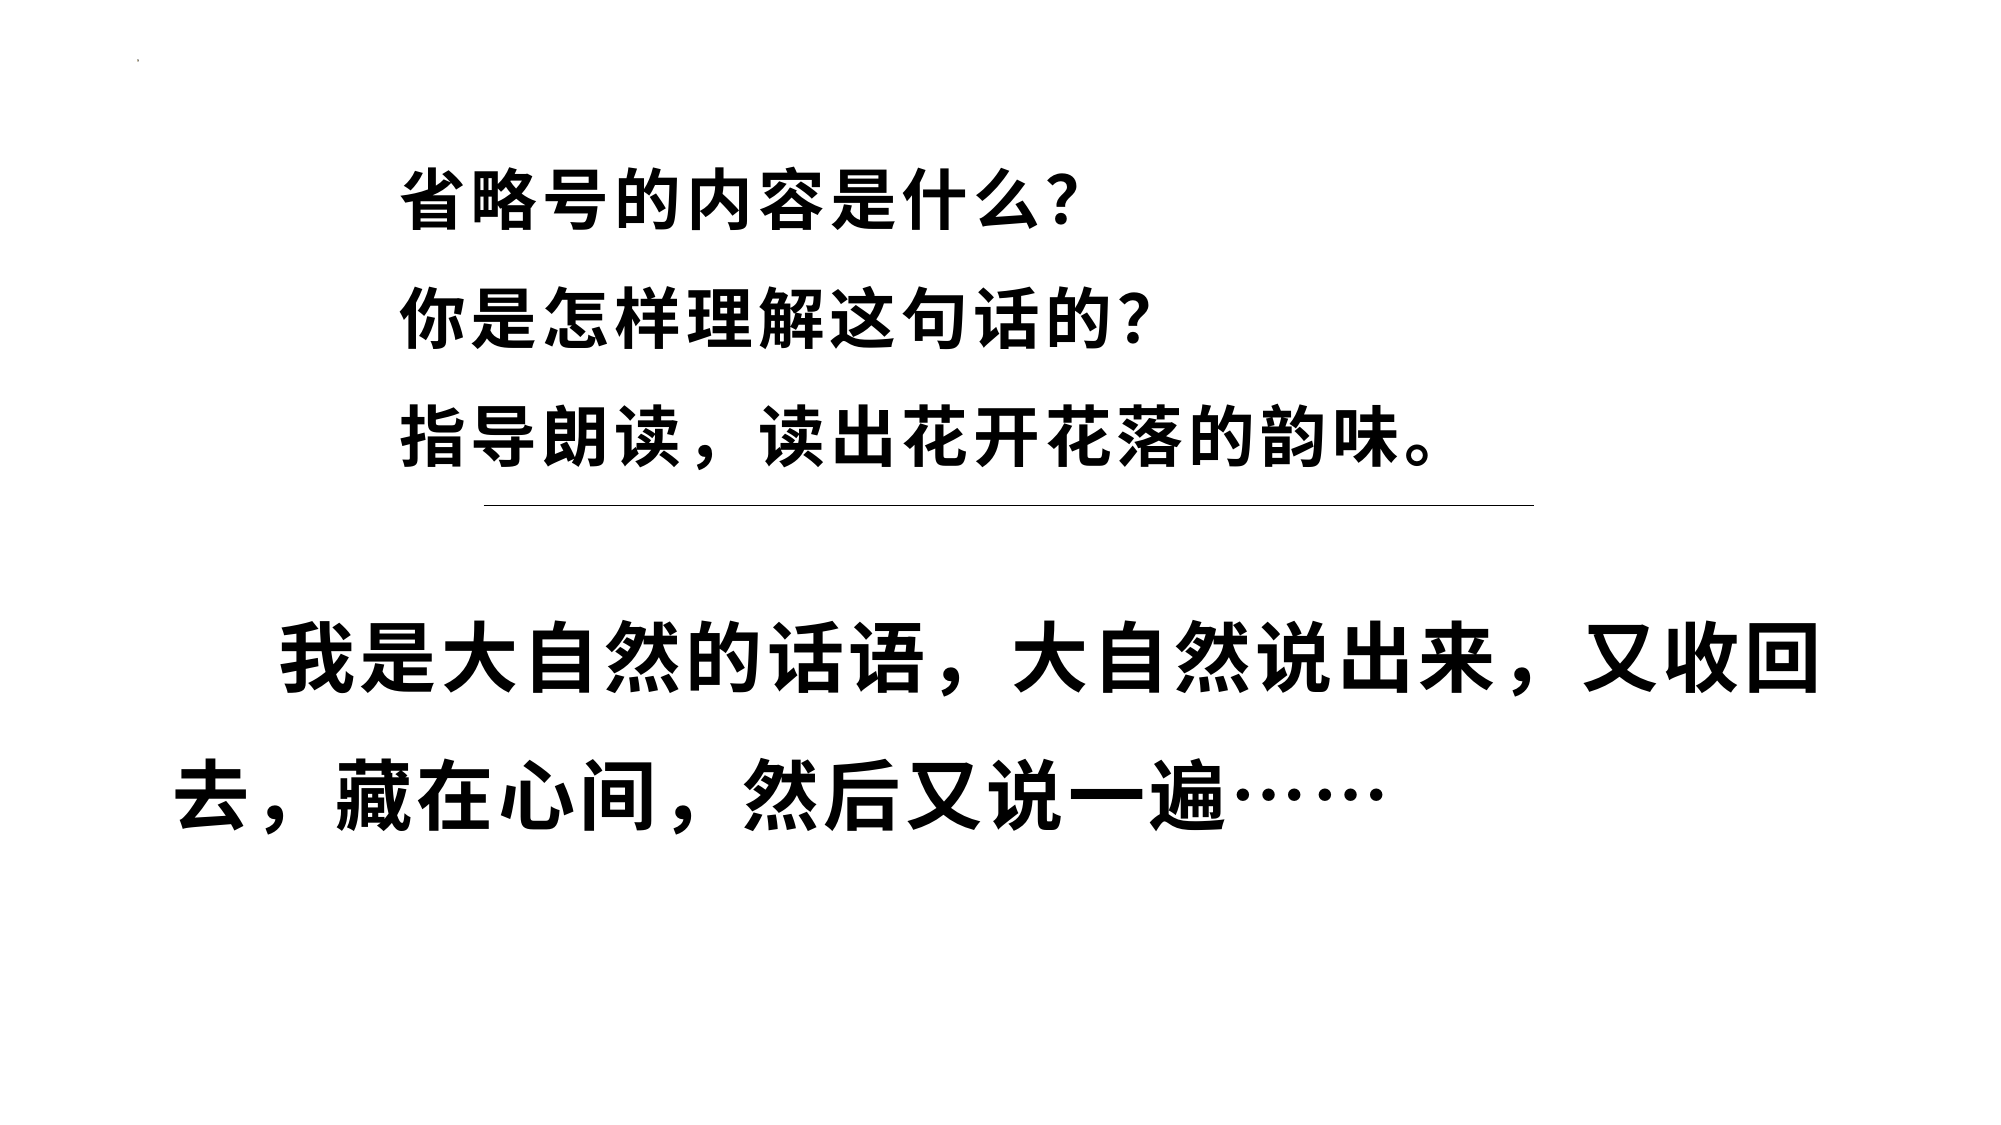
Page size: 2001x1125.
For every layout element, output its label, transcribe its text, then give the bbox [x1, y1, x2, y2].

text_box 省略号的内容是什么？ 你是怎样理解这句话的？ 指导朗读，读出花开花落的韵味。 [388, 109, 1744, 479]
text_box 我是大自然的话语，大自然说出来，又收回去，藏在心间，然后又说一遍…… [162, 558, 1865, 914]
